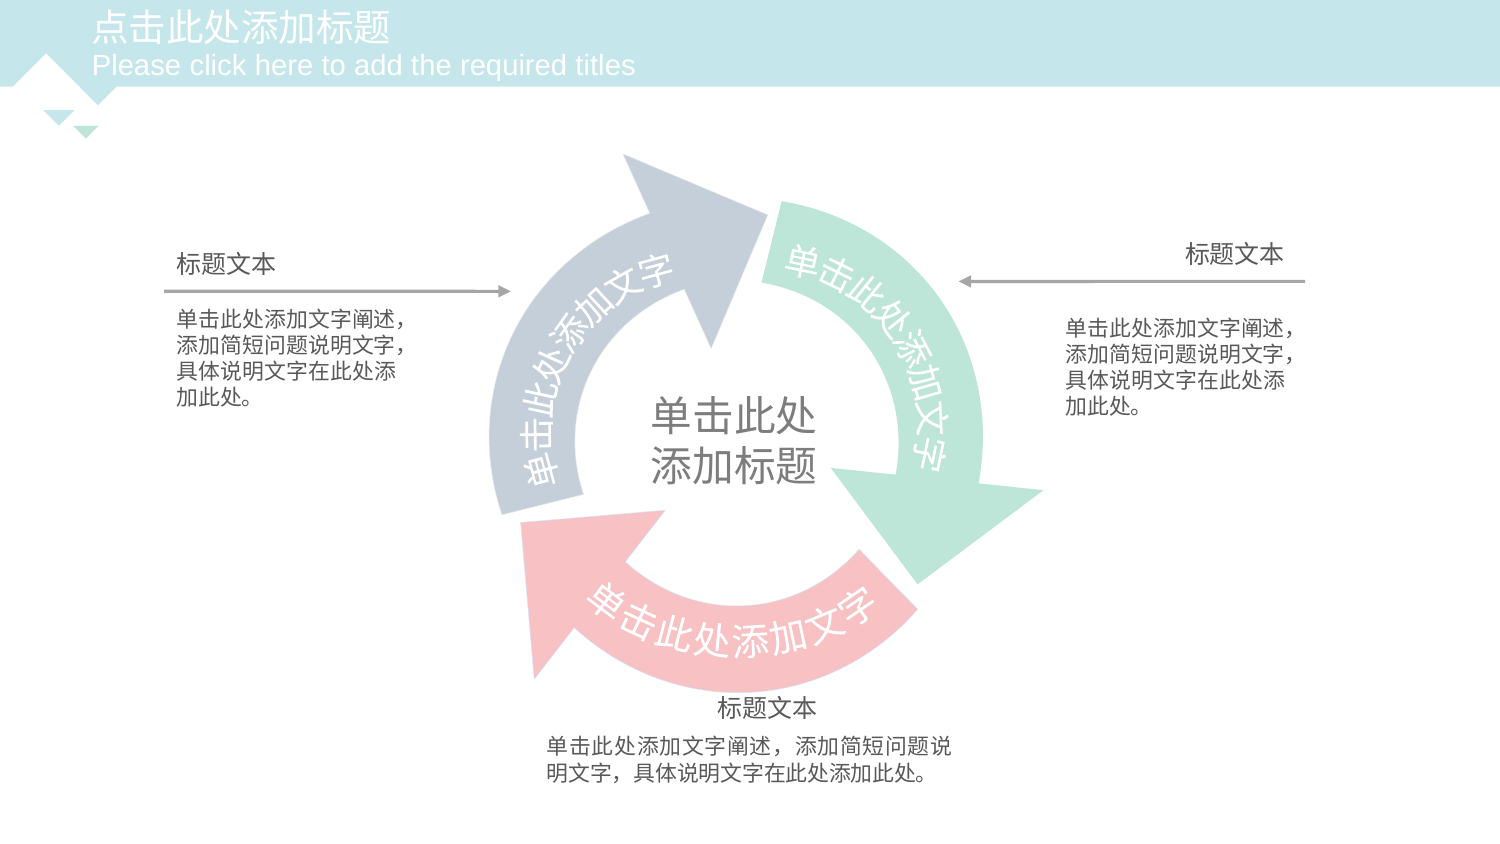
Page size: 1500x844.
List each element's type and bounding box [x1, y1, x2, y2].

text_box [161, 240, 442, 420]
text_box [76, 0, 653, 90]
text_box [447, 205, 483, 708]
text_box [1034, 231, 1306, 429]
text_box [483, 149, 986, 694]
text_box [531, 684, 969, 794]
text_box [983, 200, 1030, 702]
